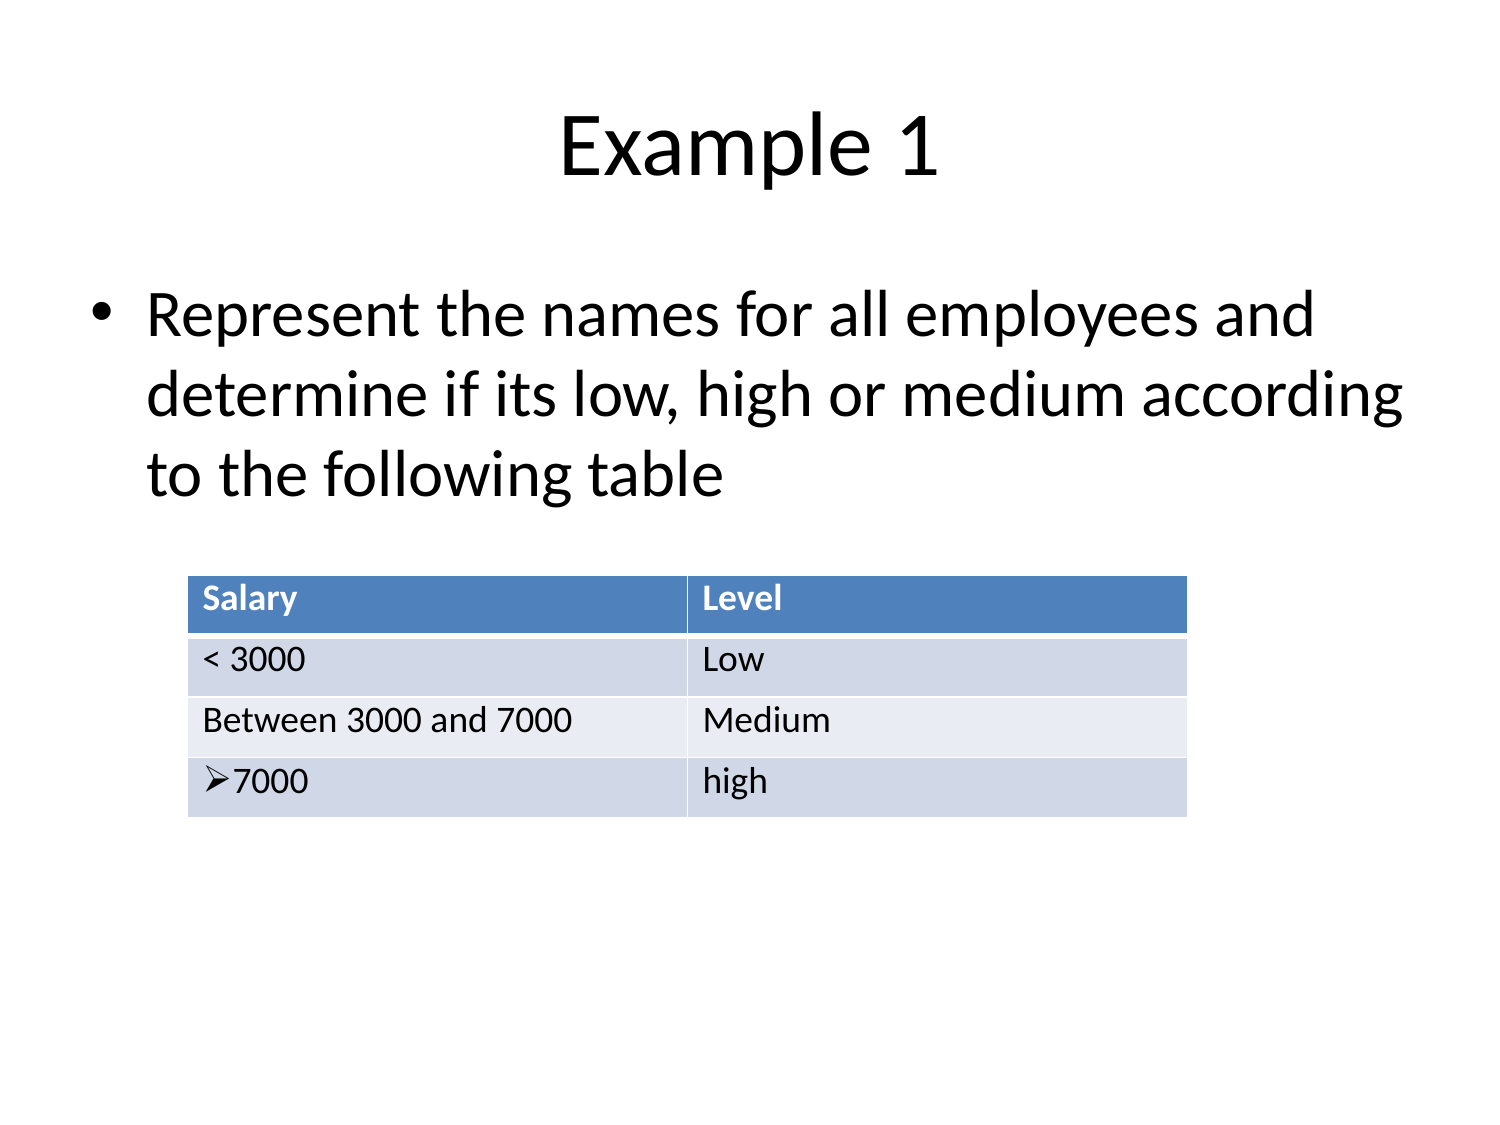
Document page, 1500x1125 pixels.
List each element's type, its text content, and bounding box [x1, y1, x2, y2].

table_cell high [688, 758, 1187, 817]
title Example 1 [75, 45, 1425, 233]
table_cell Between 3000 and 7000 [188, 698, 687, 757]
table_header Level [688, 576, 1187, 633]
table_cell Low [688, 639, 1187, 696]
table_cell 7000 [188, 758, 687, 817]
table_cell < 3000 [188, 639, 687, 696]
table_header Salary [188, 576, 687, 633]
table_cell Medium [688, 698, 1187, 757]
list Represent the names for all employees and determine if its low, high or medium according to the following table [75, 262, 1425, 1005]
